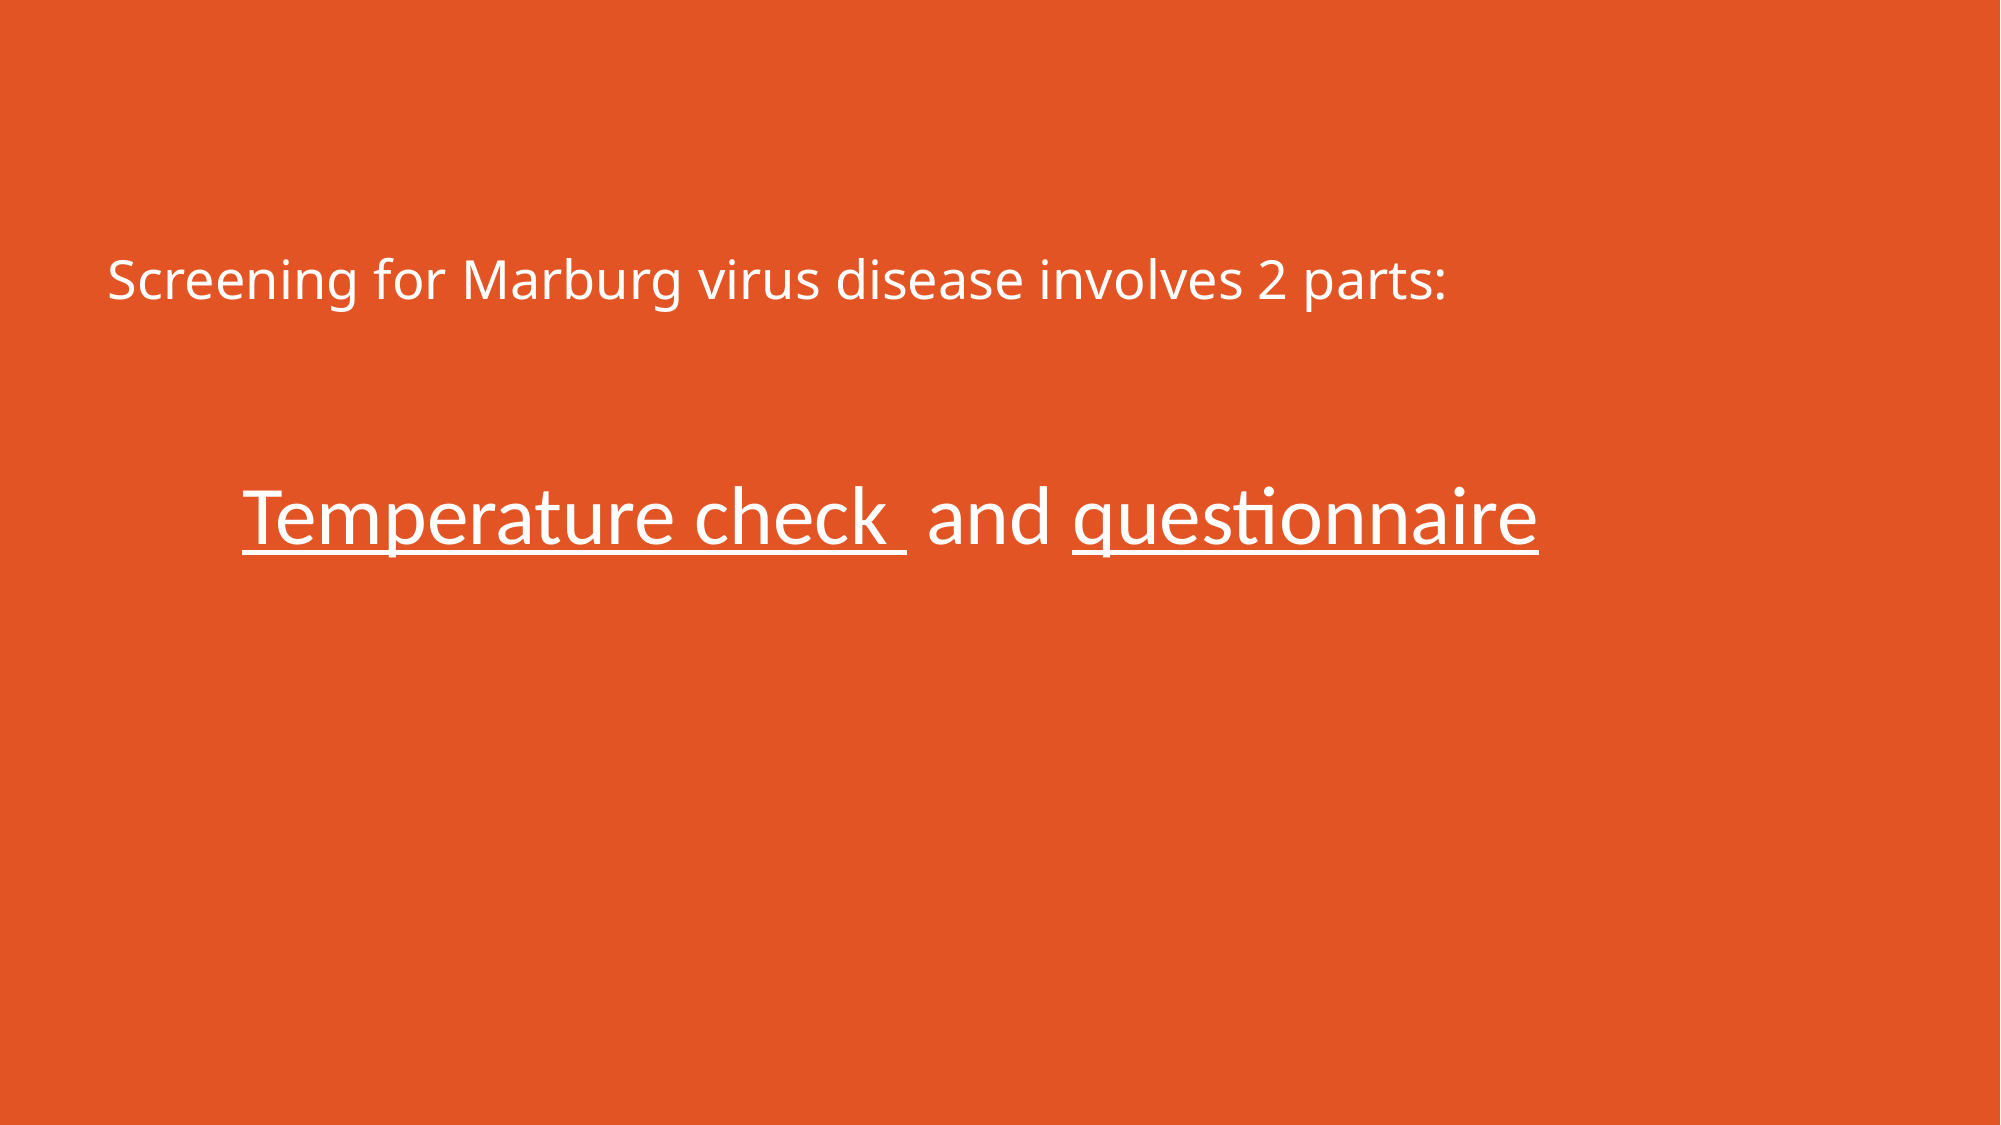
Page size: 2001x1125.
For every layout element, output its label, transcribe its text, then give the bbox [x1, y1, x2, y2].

text_box Temperature check and questionnaire [227, 453, 1637, 669]
title Screening for Marburg virus disease involves 2 parts: [92, 236, 1908, 383]
